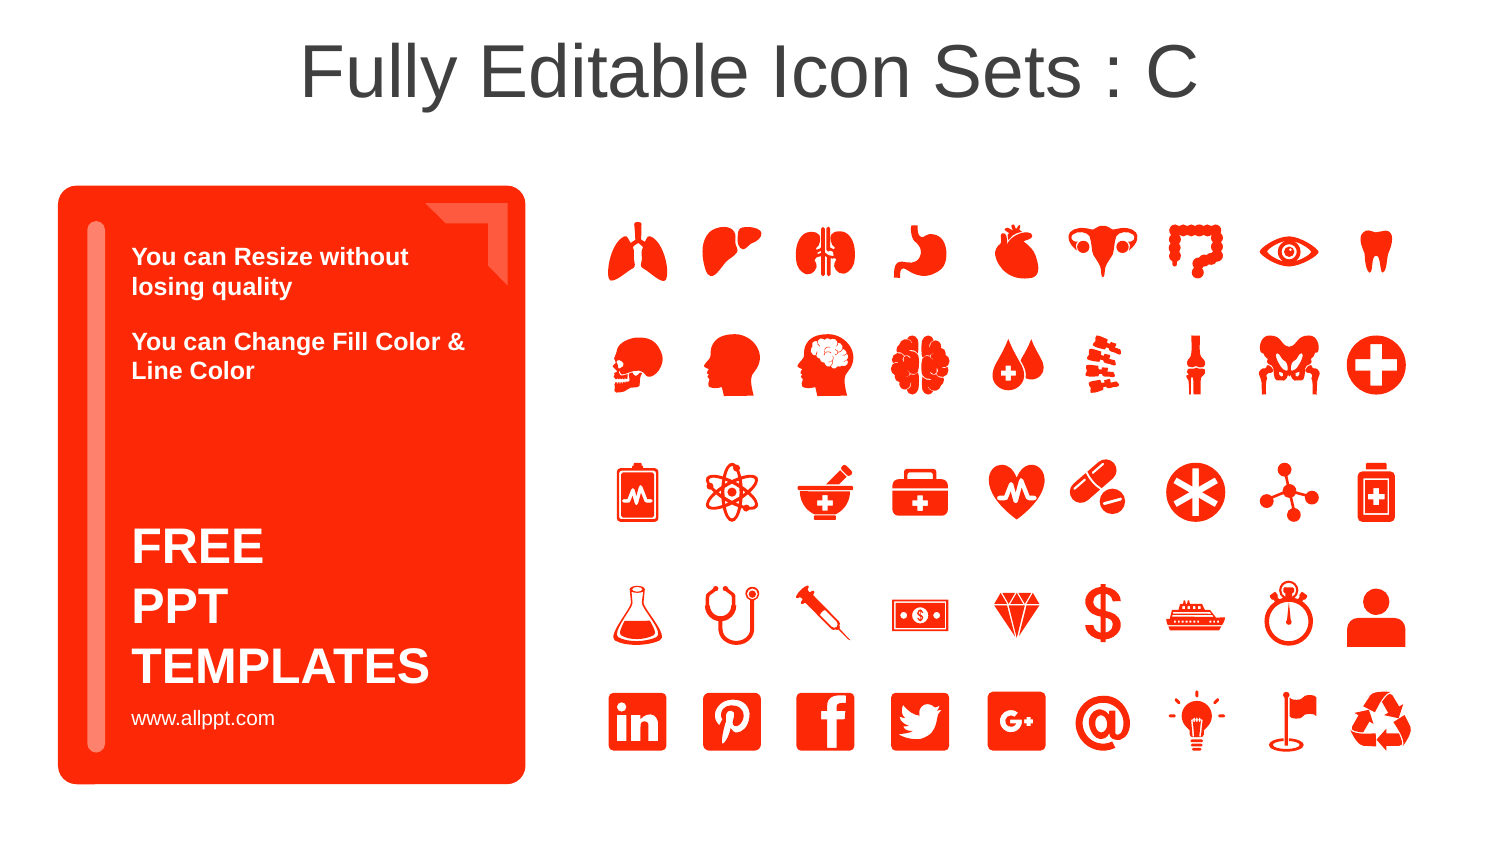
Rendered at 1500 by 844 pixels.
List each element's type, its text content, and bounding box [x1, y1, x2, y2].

text_box [1166, 222, 1226, 281]
text_box [1262, 578, 1316, 648]
text_box You can Change Fill Color & Line Color [116, 317, 483, 393]
text_box [1266, 689, 1319, 754]
text_box [1257, 234, 1321, 269]
text_box [986, 462, 1047, 522]
text_box FREE PPT TEMPLATES [116, 505, 483, 701]
text_box [1348, 689, 1413, 753]
text_box [794, 583, 853, 643]
text_box [891, 223, 949, 280]
text_box [1345, 586, 1408, 650]
text_box [1257, 460, 1321, 524]
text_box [1084, 335, 1122, 395]
text_box [794, 690, 857, 753]
text_box [1066, 223, 1140, 280]
text_box [1164, 460, 1228, 524]
text_box [1083, 582, 1123, 645]
list Fully Editable Icon Sets : C [0, 20, 1500, 115]
text_box [795, 332, 856, 399]
text_box [611, 583, 665, 647]
text_box [985, 689, 1048, 753]
text_box You can Resize without losing quality [116, 233, 483, 309]
text_box [1358, 228, 1395, 275]
text_box [1166, 688, 1221, 753]
text_box [1073, 693, 1133, 753]
text_box [610, 335, 665, 395]
text_box [702, 583, 762, 648]
text_box [614, 460, 661, 524]
text_box www.allppt.com [116, 701, 483, 737]
text_box [993, 222, 1041, 281]
text_box [1067, 457, 1128, 517]
text_box [606, 690, 669, 753]
text_box [1355, 460, 1397, 524]
text_box [889, 690, 952, 753]
text_box [990, 336, 1046, 393]
text_box [888, 333, 952, 397]
text_box [992, 590, 1042, 640]
text_box [1164, 598, 1228, 633]
text_box [890, 597, 951, 633]
text_box [795, 462, 856, 522]
text_box [606, 219, 670, 283]
text_box [1215, 712, 1228, 720]
text_box [1344, 333, 1408, 397]
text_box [703, 333, 761, 397]
text_box [890, 466, 950, 518]
text_box [700, 224, 764, 279]
text_box [700, 690, 764, 753]
text_box [703, 460, 761, 524]
text_box [1184, 333, 1208, 397]
text_box [793, 224, 857, 279]
text_box [1256, 333, 1322, 397]
